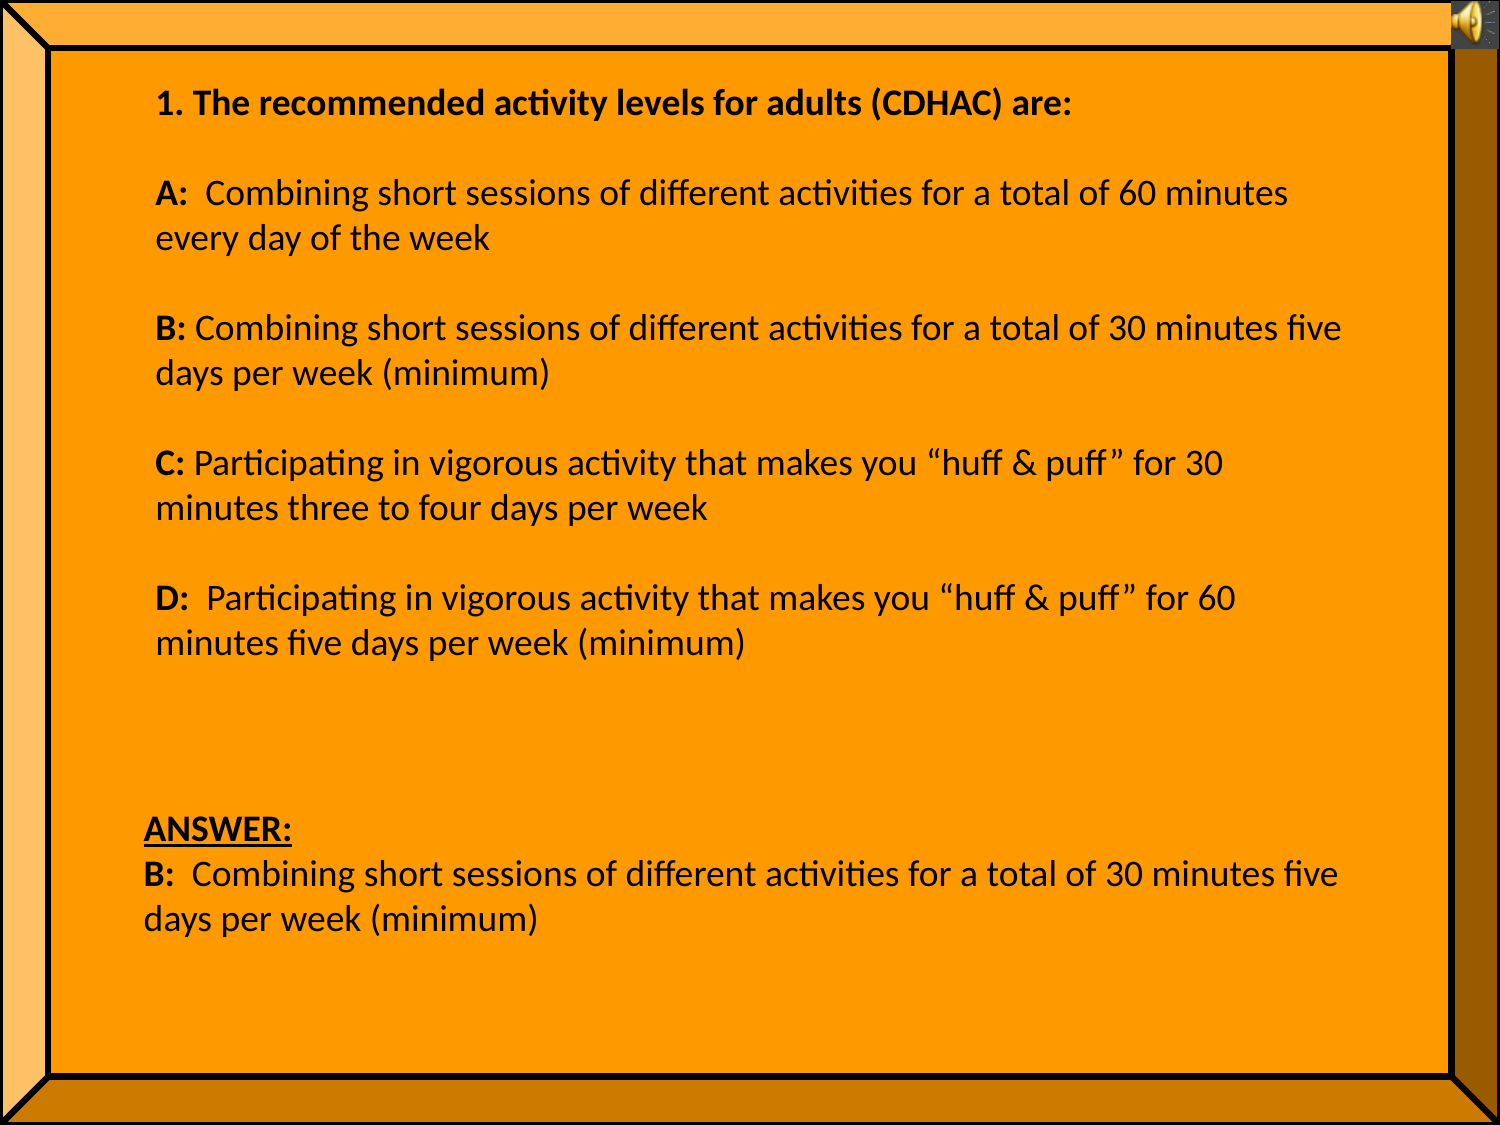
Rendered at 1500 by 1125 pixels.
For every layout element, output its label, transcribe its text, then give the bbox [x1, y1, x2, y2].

picture [1449, 0, 1500, 51]
text_box 1. The recommended activity levels for adults (CDHAC) are: A: Combining short sessions of different activities for a total of 60 minutes every day of the week B: Combining short sessions of different activities for a total of 30 minutes five days per week (minimum) C: Participating in vigorous activity that makes you “huff & puff” for 30 minutes three to four days per week D: Participating in vigorous activity that makes you “huff & puff” for 60 minutes five days per week (minimum) [140, 70, 1371, 715]
text_box ANSWER: B: Combining short sessions of different activities for a total of 30 minutes five days per week (minimum) [128, 796, 1383, 992]
